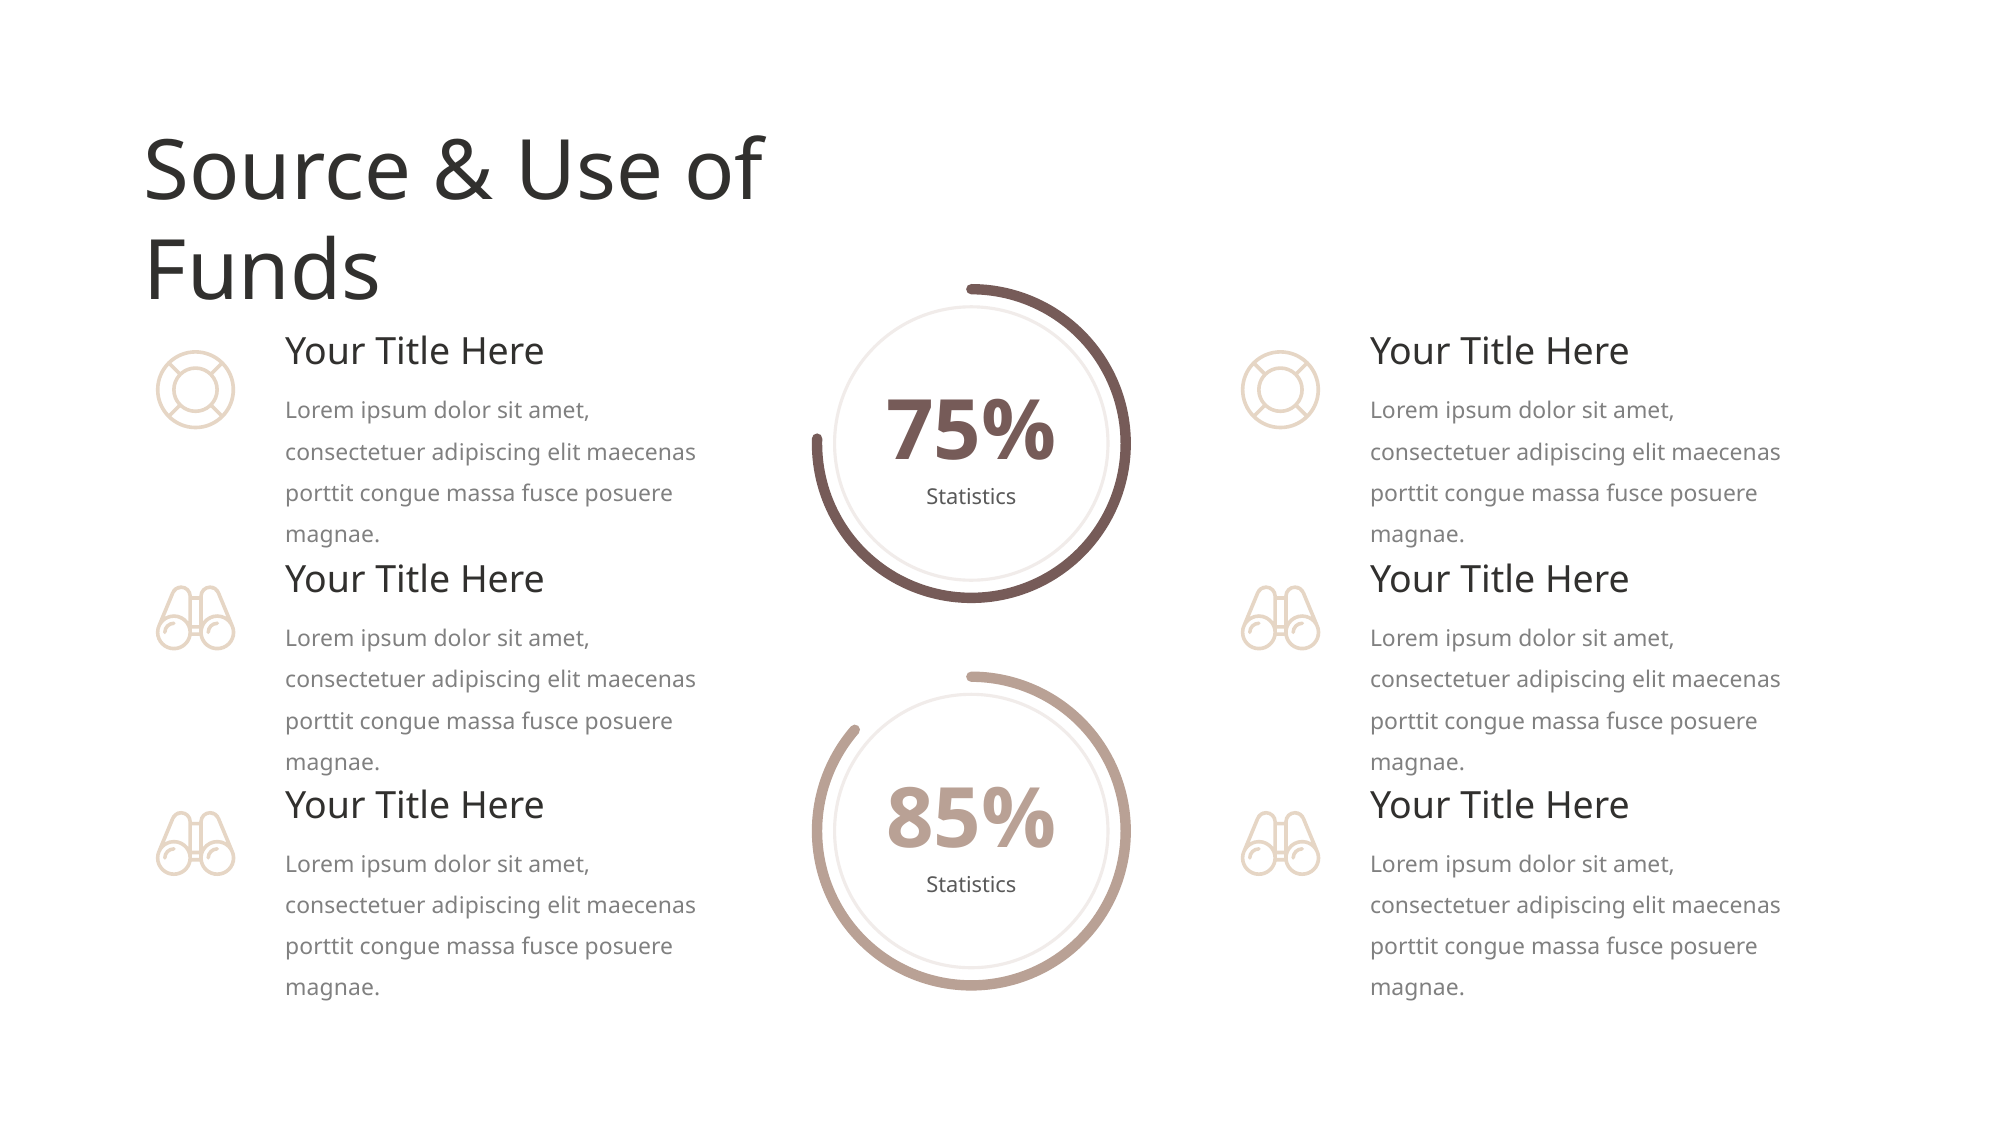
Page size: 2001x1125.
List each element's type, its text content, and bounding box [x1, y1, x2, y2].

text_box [816, 289, 1126, 986]
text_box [1240, 310, 1845, 964]
text_box Source & Use of Funds [129, 108, 1015, 324]
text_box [155, 310, 760, 964]
